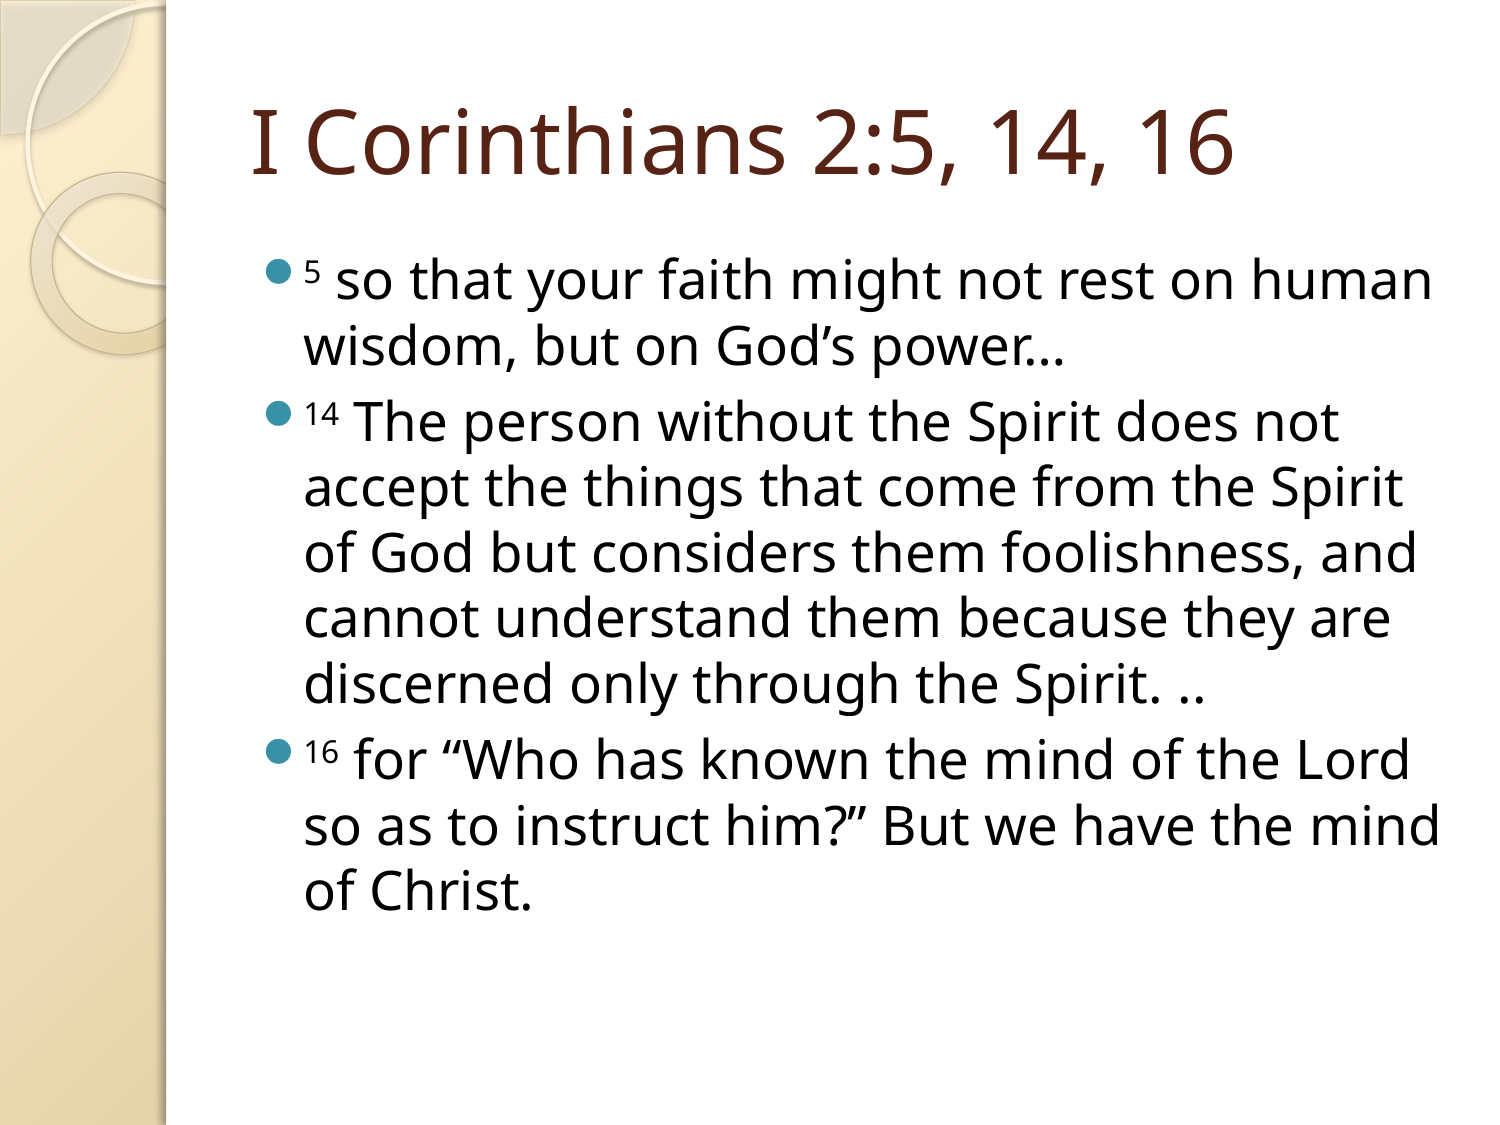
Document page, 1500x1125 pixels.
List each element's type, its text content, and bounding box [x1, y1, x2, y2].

list 5 so that your faith might not rest on human wisdom, but on God’s power… 14 The person without the Spirit does not accept the things that come from the Spirit of God but considers them foolishness, and cannot understand them because they are discerned only through the Spirit. .. 16 for “Who has known the mind of the Lord so as to instruct him?” But we have the mind of Christ. [235, 237, 1466, 1025]
title I Corinthians 2:5, 14, 16 [235, 45, 1466, 233]
